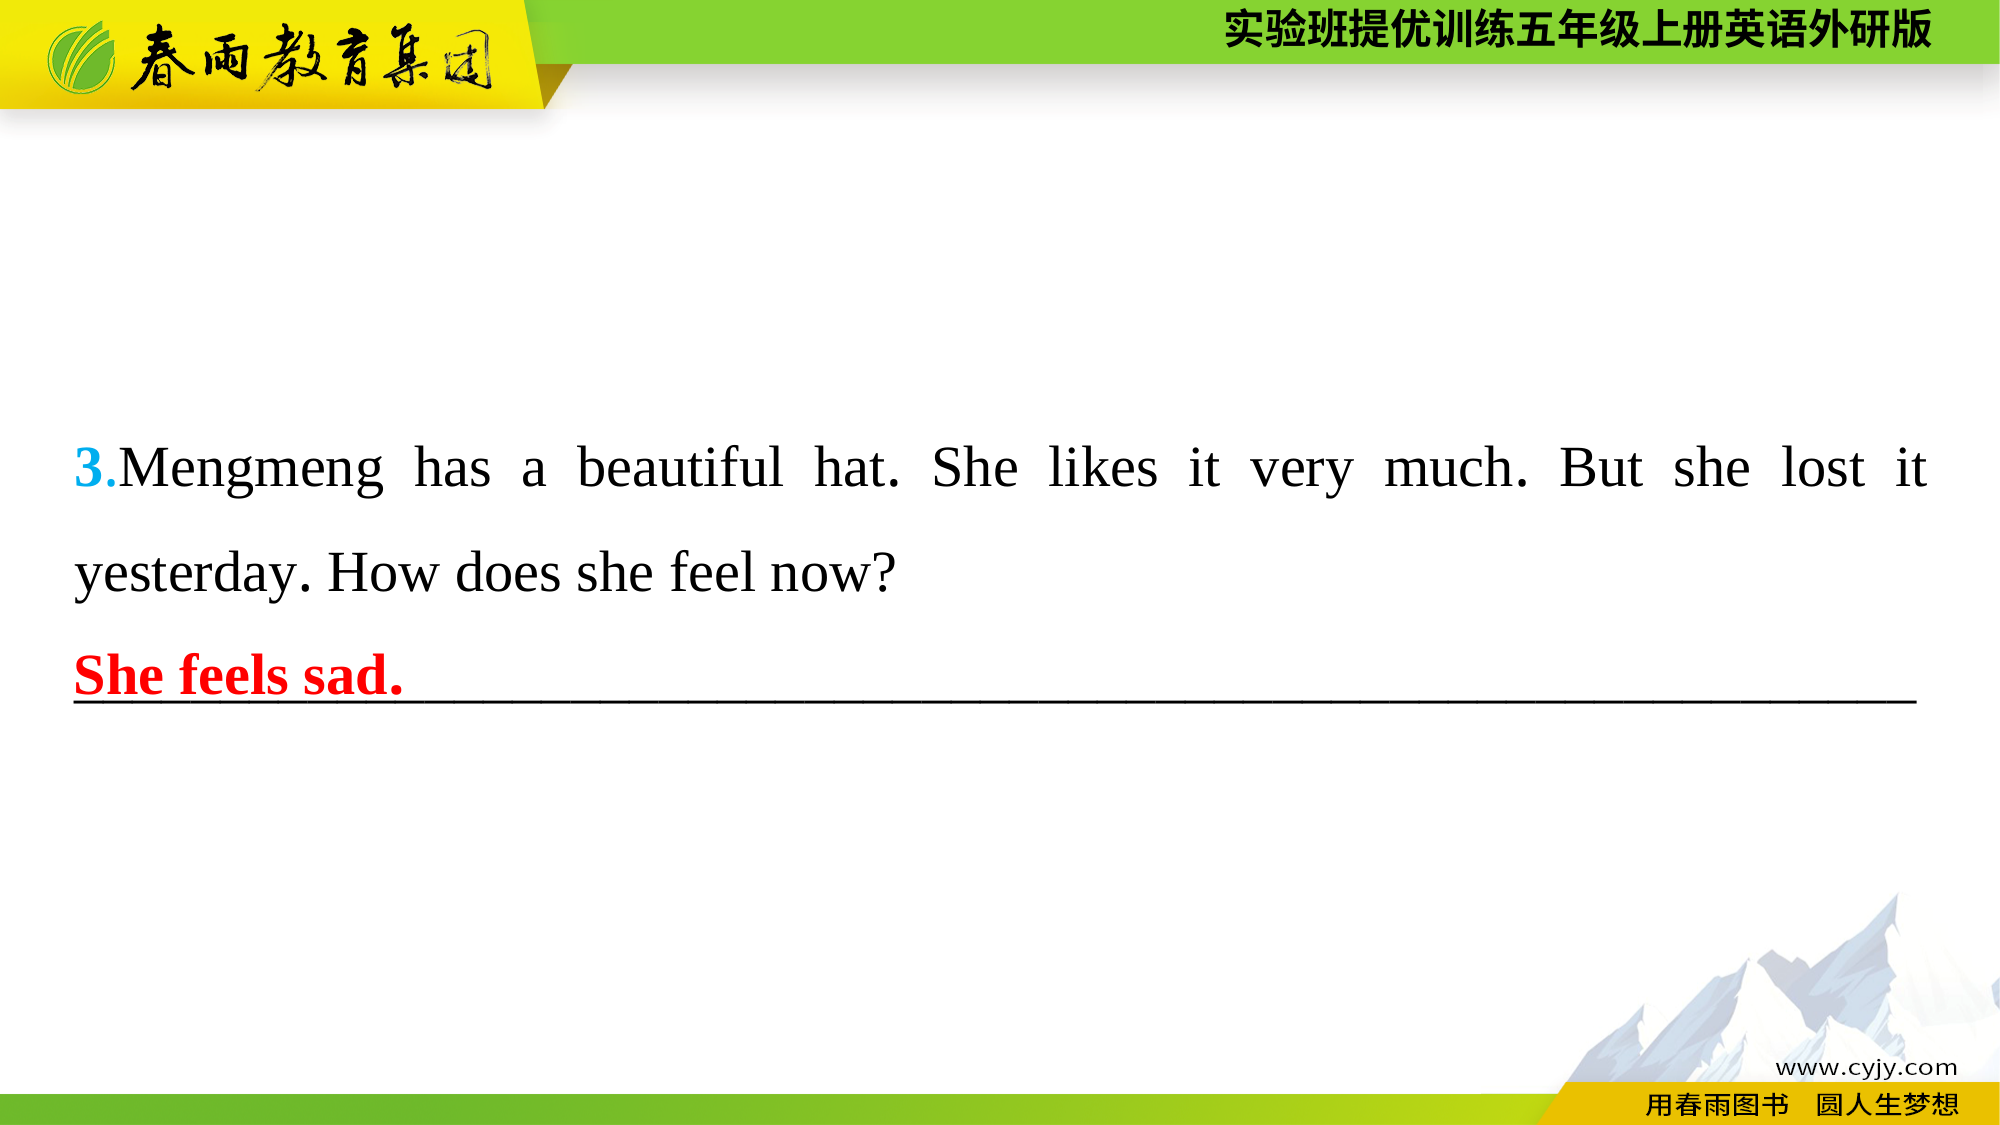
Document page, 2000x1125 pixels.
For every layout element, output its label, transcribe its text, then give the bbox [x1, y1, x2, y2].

text_box She feels sad. [59, 593, 1944, 714]
list 3.Mengmeng has a beautiful hat. She likes it very much. But she lost it yesterday. How does she feel now? _______________________________________________________________ [59, 385, 1944, 593]
picture [0, 0, 2000, 1125]
